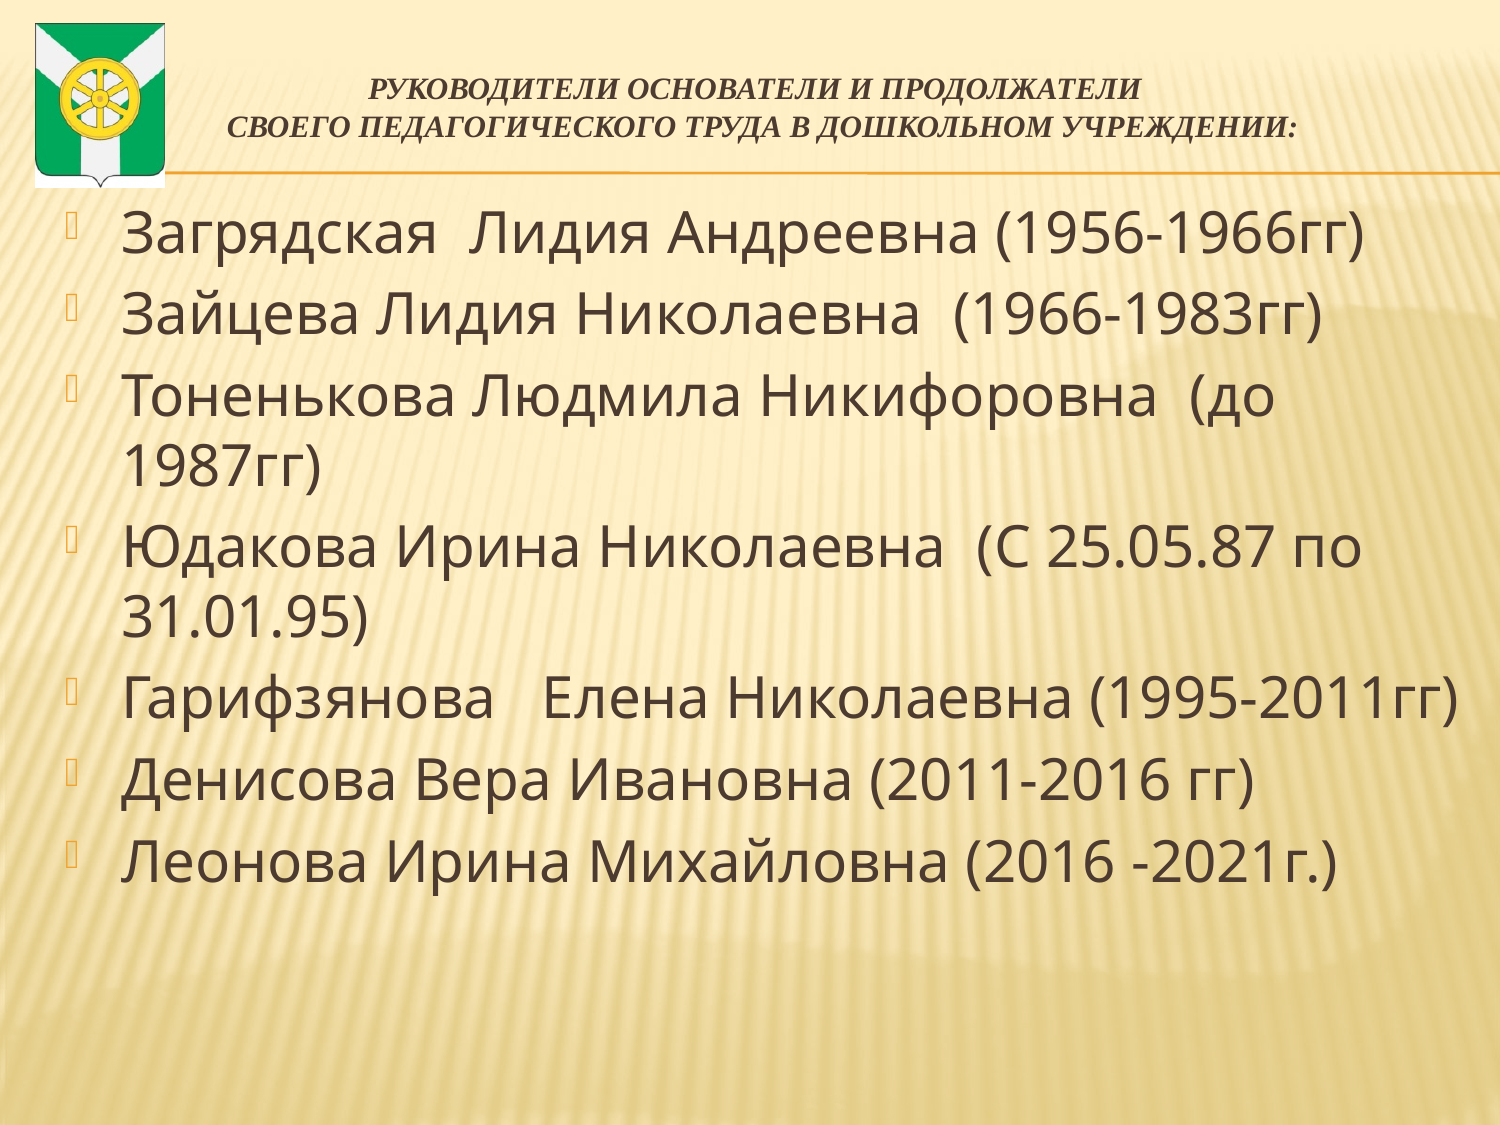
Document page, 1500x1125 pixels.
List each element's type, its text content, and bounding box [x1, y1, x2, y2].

list Загрядская Лидия Андреевна (1956-1966гг) Зайцева Лидия Николаевна (1966-1983гг) Тоненькова Людмила Никифоровна (до 1987гг) Юдакова Ирина Николаевна (С 25.05.87 по 31.01.95) Гарифзянова Елена Николаевна (1995-2011гг) Денисова Вера Ивановна (2011-2016 гг) Леонова Ирина Михайловна (2016 -2021г.) [50, 187, 1475, 1079]
picture [34, 23, 165, 188]
title Руководители основатели и продолжатели своего педагогического труда в дошкольном учреждении: [165, 23, 1475, 187]
